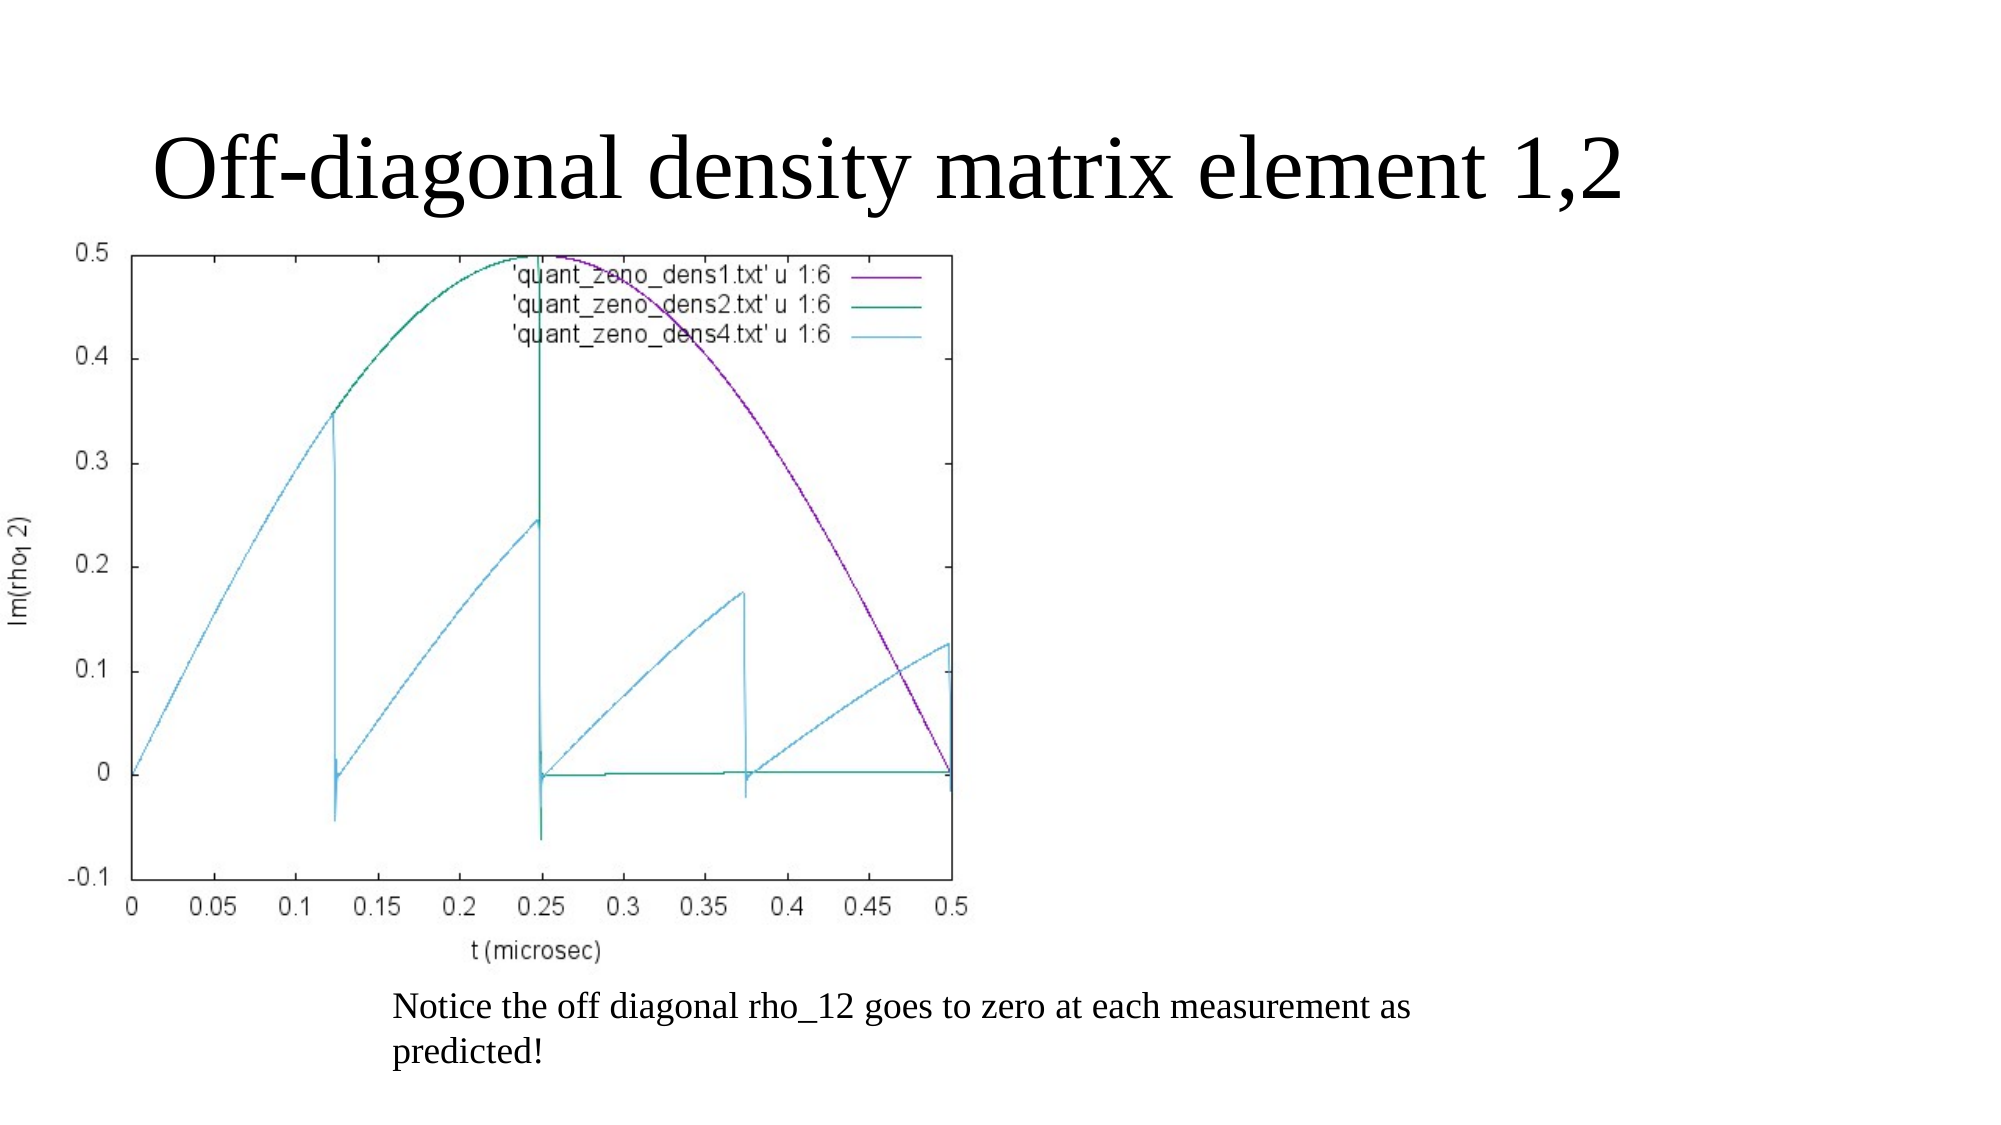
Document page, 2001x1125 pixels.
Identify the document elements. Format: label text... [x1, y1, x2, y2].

text_box Notice the off diagonal rho_12 goes to zero at each measurement as predicted! [377, 974, 1571, 1079]
title Off-diagonal density matrix element 1,2 [137, 59, 1863, 278]
picture [0, 224, 1000, 975]
